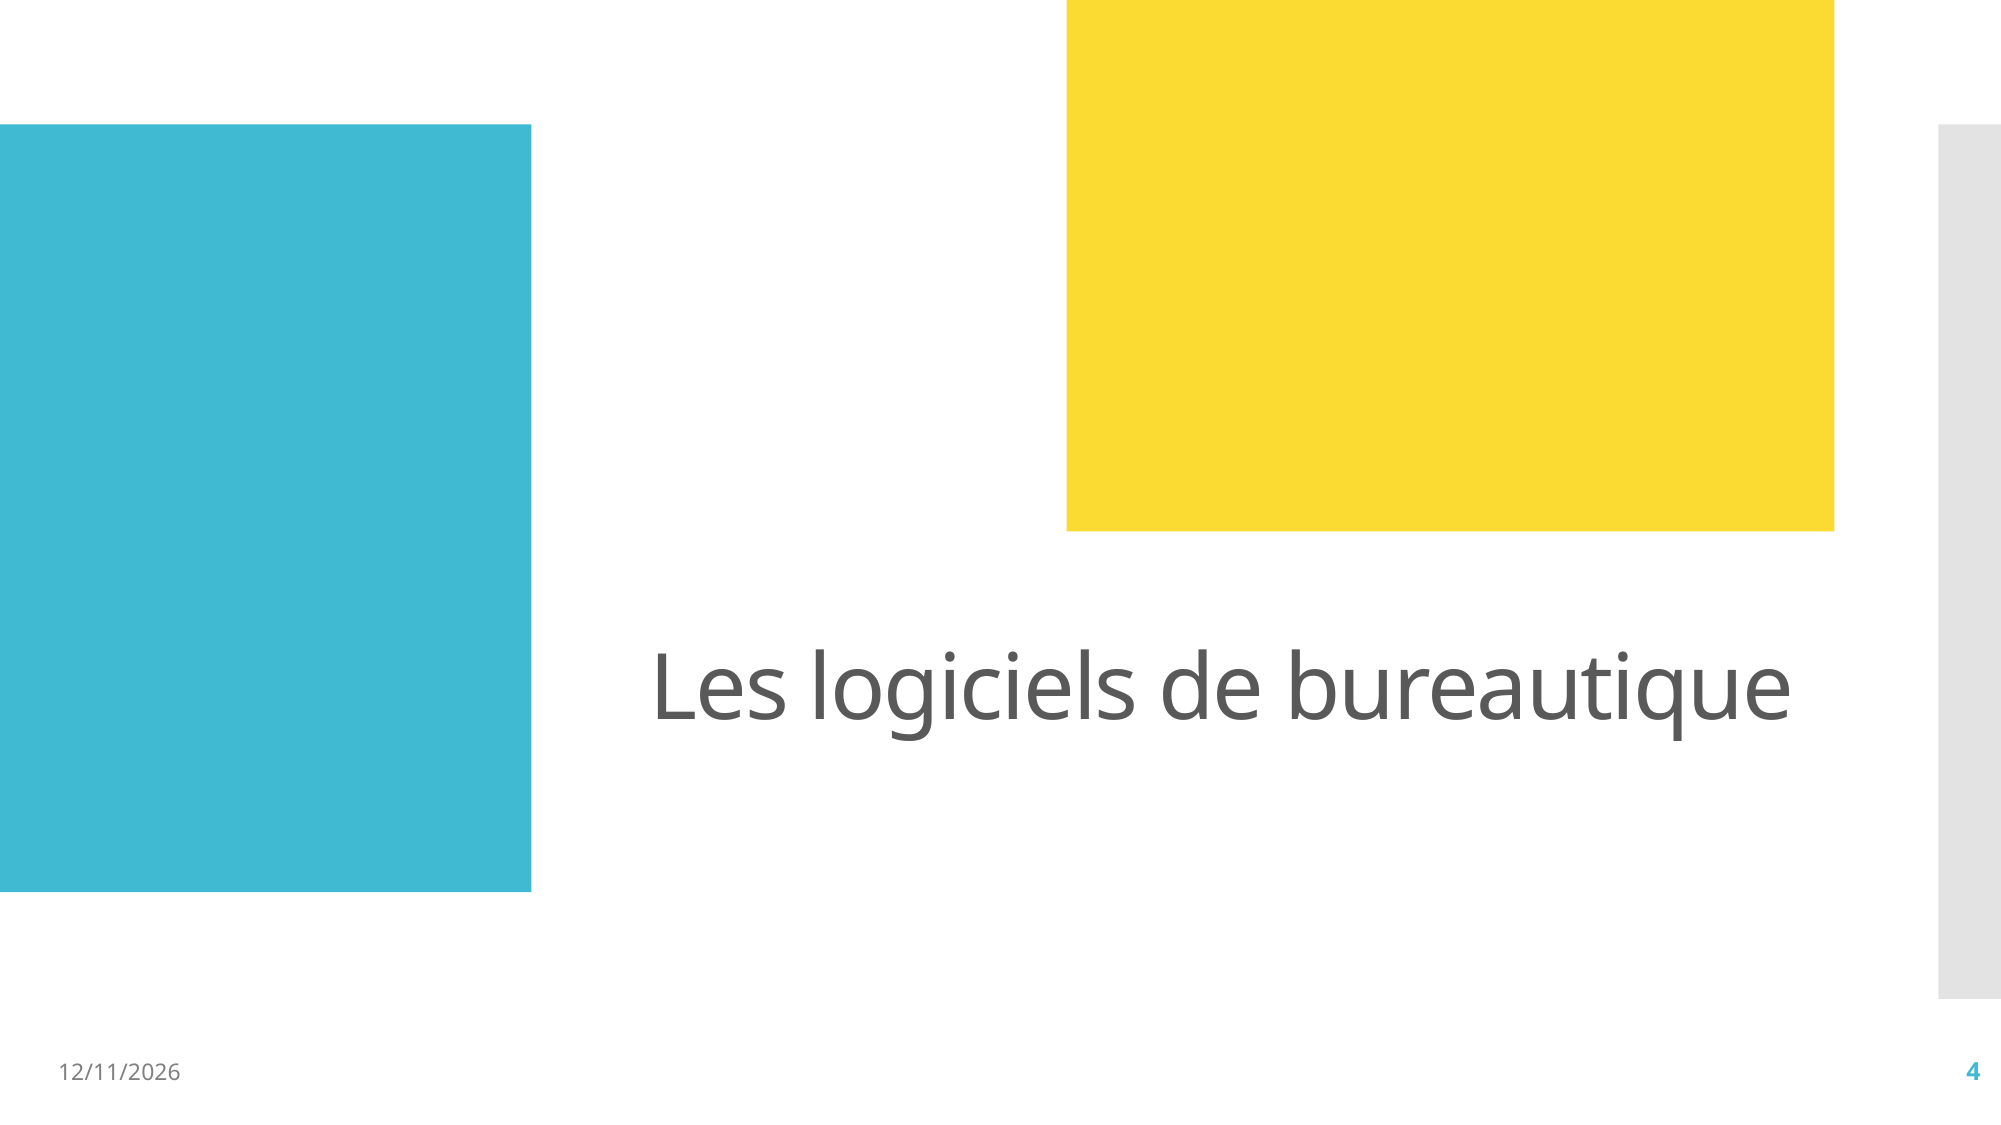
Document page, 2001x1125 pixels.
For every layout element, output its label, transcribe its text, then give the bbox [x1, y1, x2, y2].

title Les logiciels de bureautique [634, 213, 1835, 747]
slide_number 4 [1744, 1042, 1996, 1103]
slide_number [43, 1042, 493, 1103]
